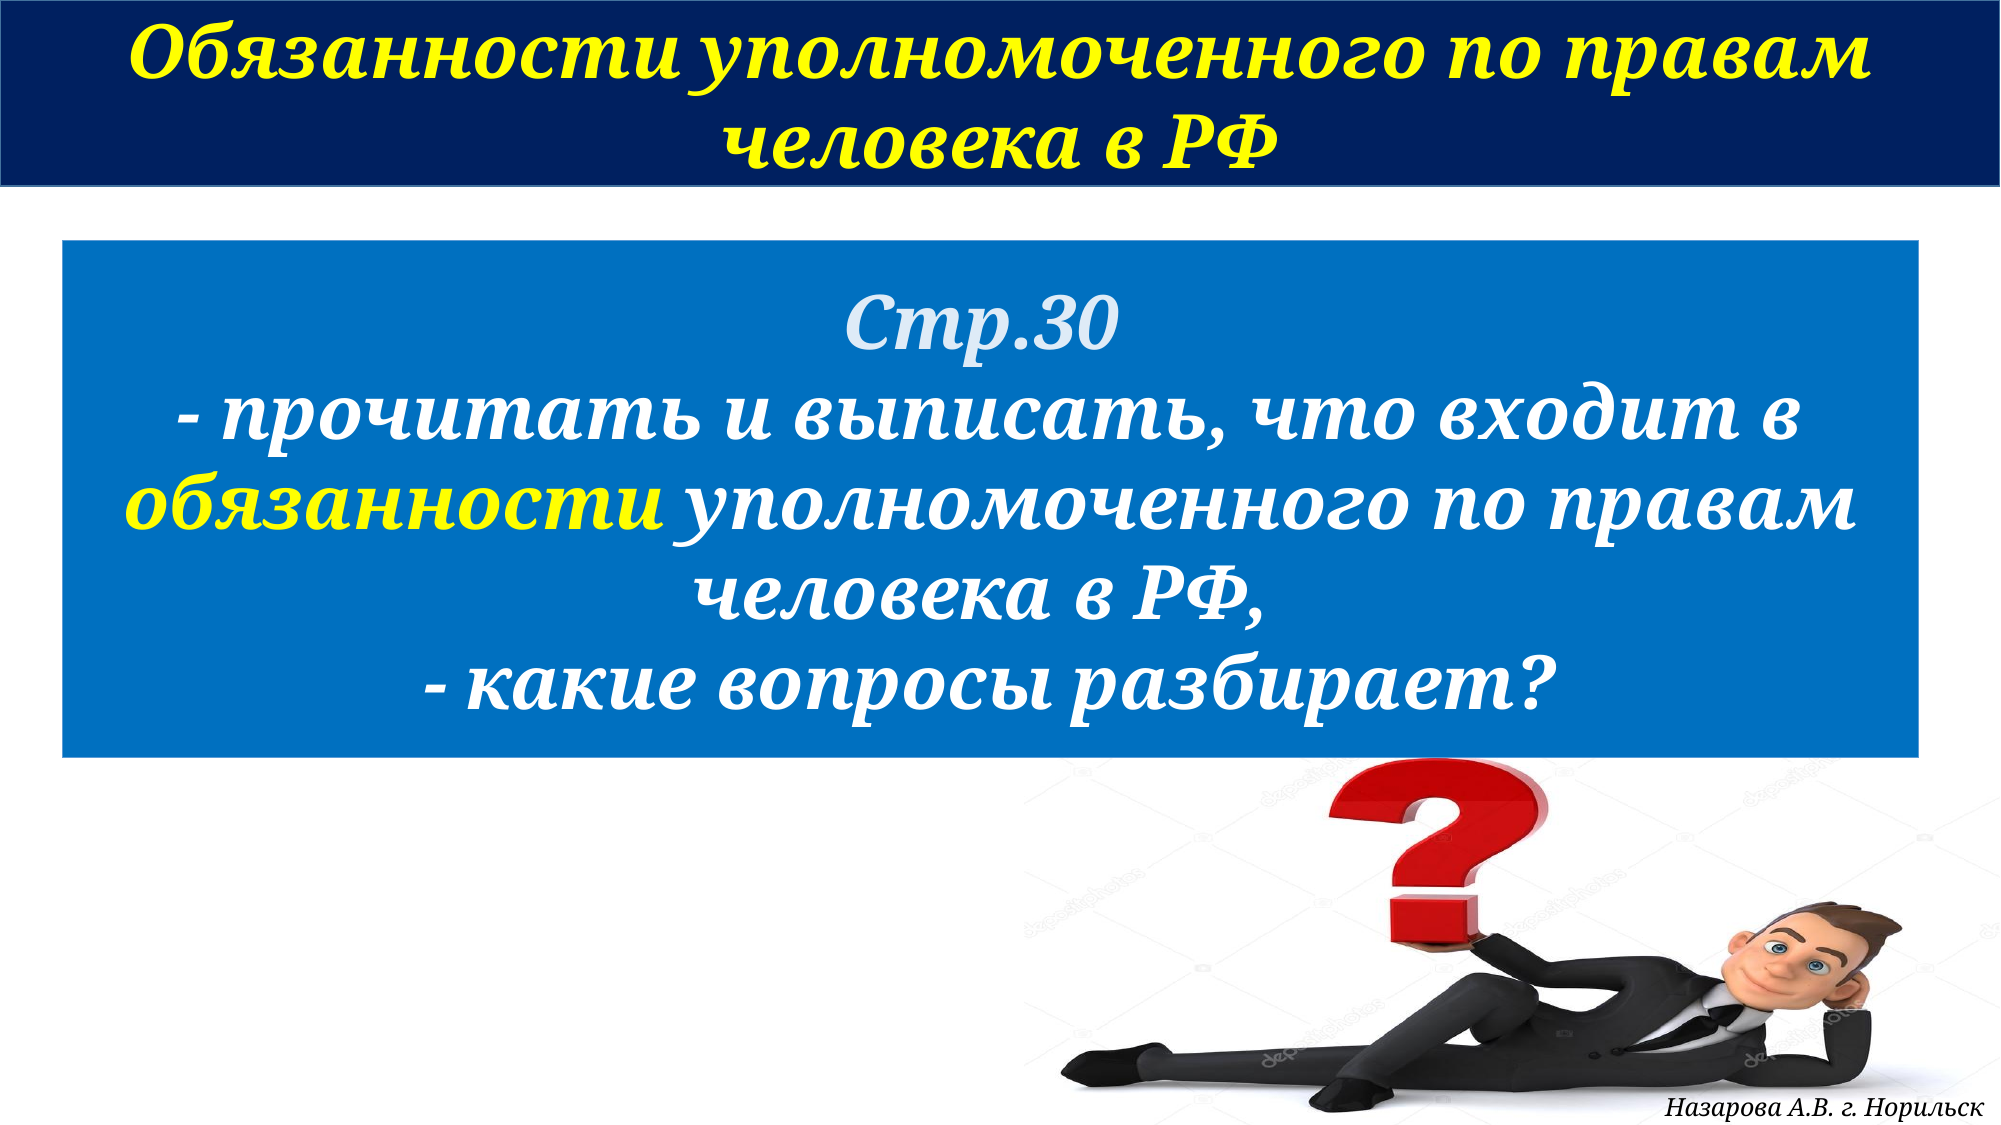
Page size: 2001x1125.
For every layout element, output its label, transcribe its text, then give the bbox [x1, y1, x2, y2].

text_box Стр.30 - прочитать и выписать, что входит в обязанности уполномоченного по правам человека в РФ, - какие вопросы разбирает? [62, 240, 1919, 758]
picture [1024, 747, 2000, 1125]
text_box Обязанности уполномоченного по правам человека в РФ [0, 0, 2000, 187]
